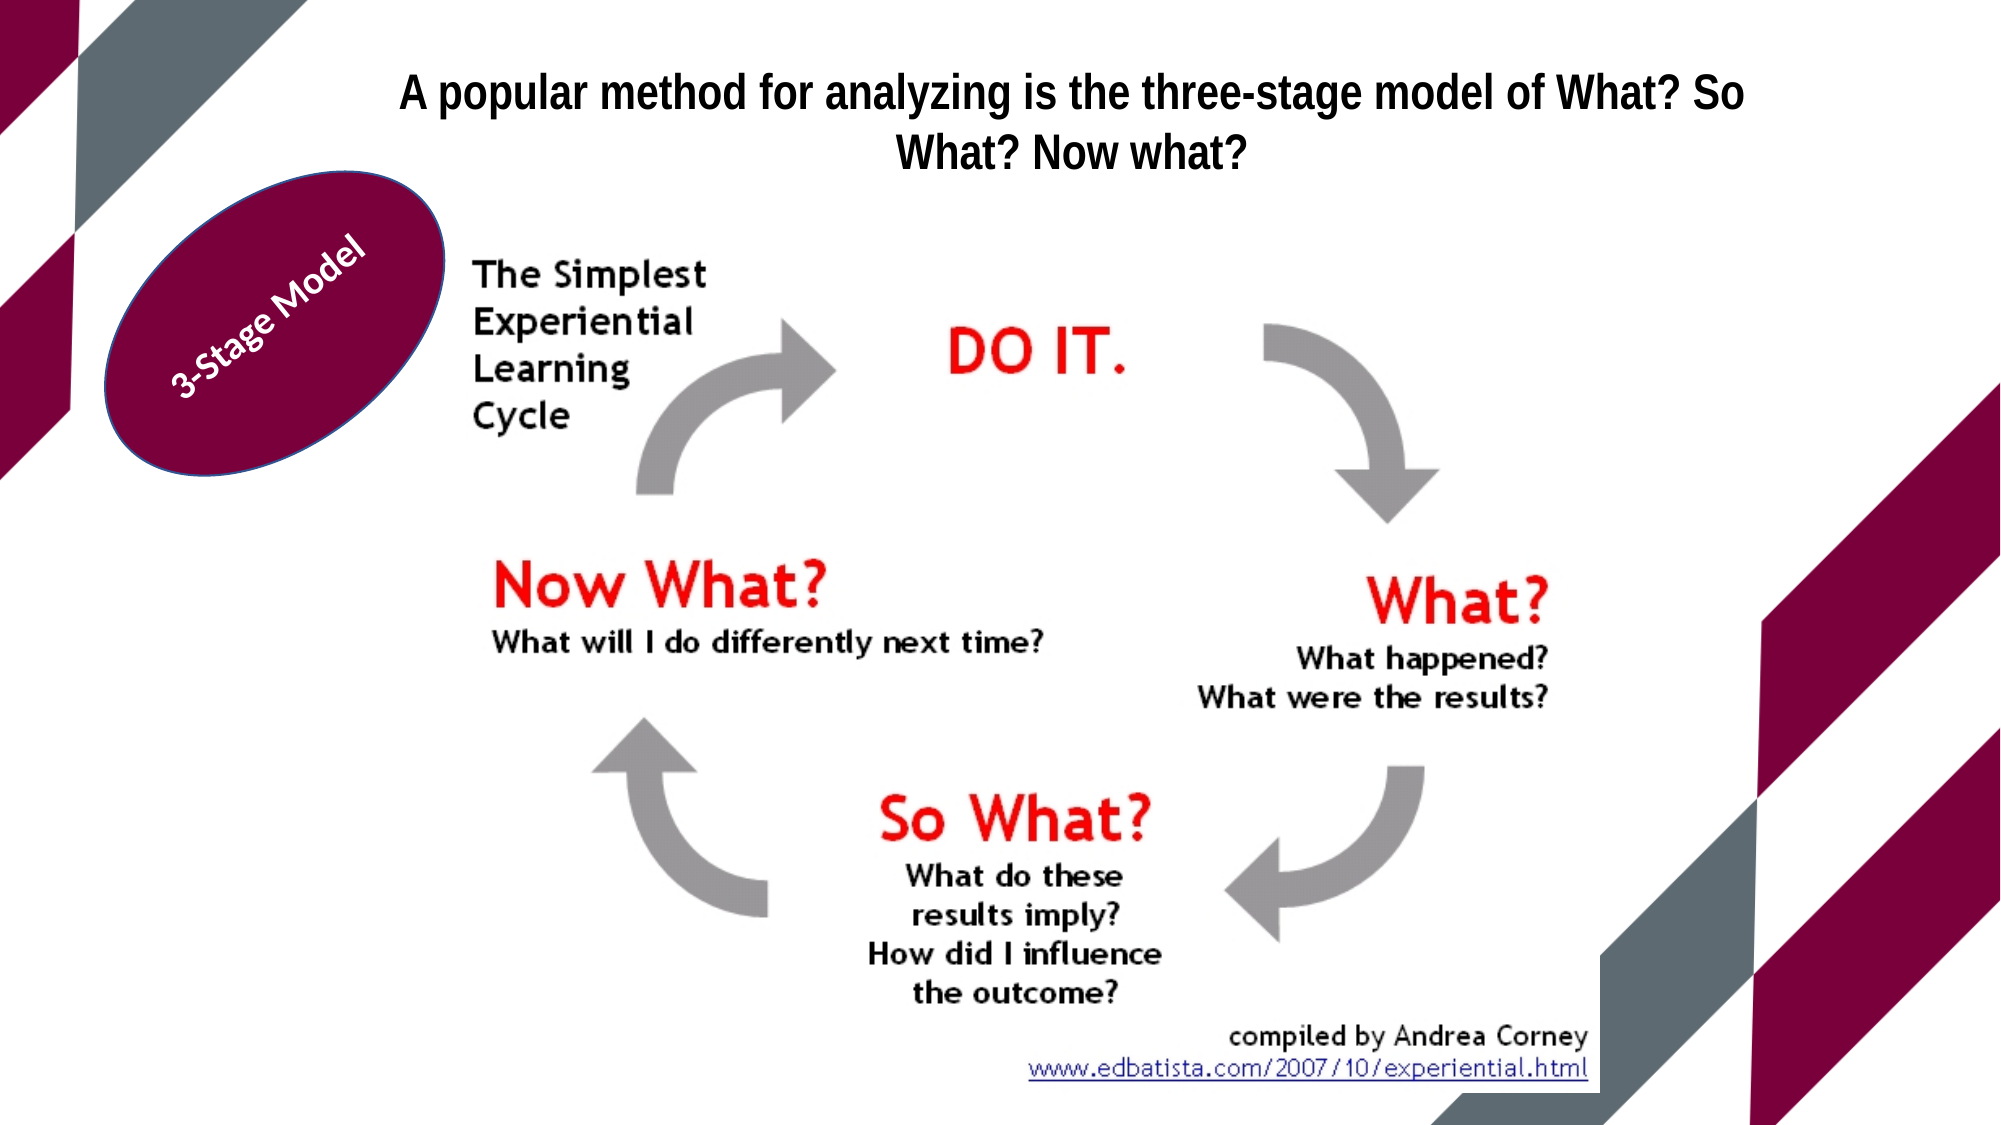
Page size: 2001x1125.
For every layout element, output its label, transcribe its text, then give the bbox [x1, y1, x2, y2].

text_box 3-Stage Model [142, 185, 415, 424]
text_box [104, 170, 446, 477]
picture [0, 0, 2001, 1125]
text_box A popular method for analyzing is the three-stage model of What? So What? Now what? [367, 51, 1778, 269]
